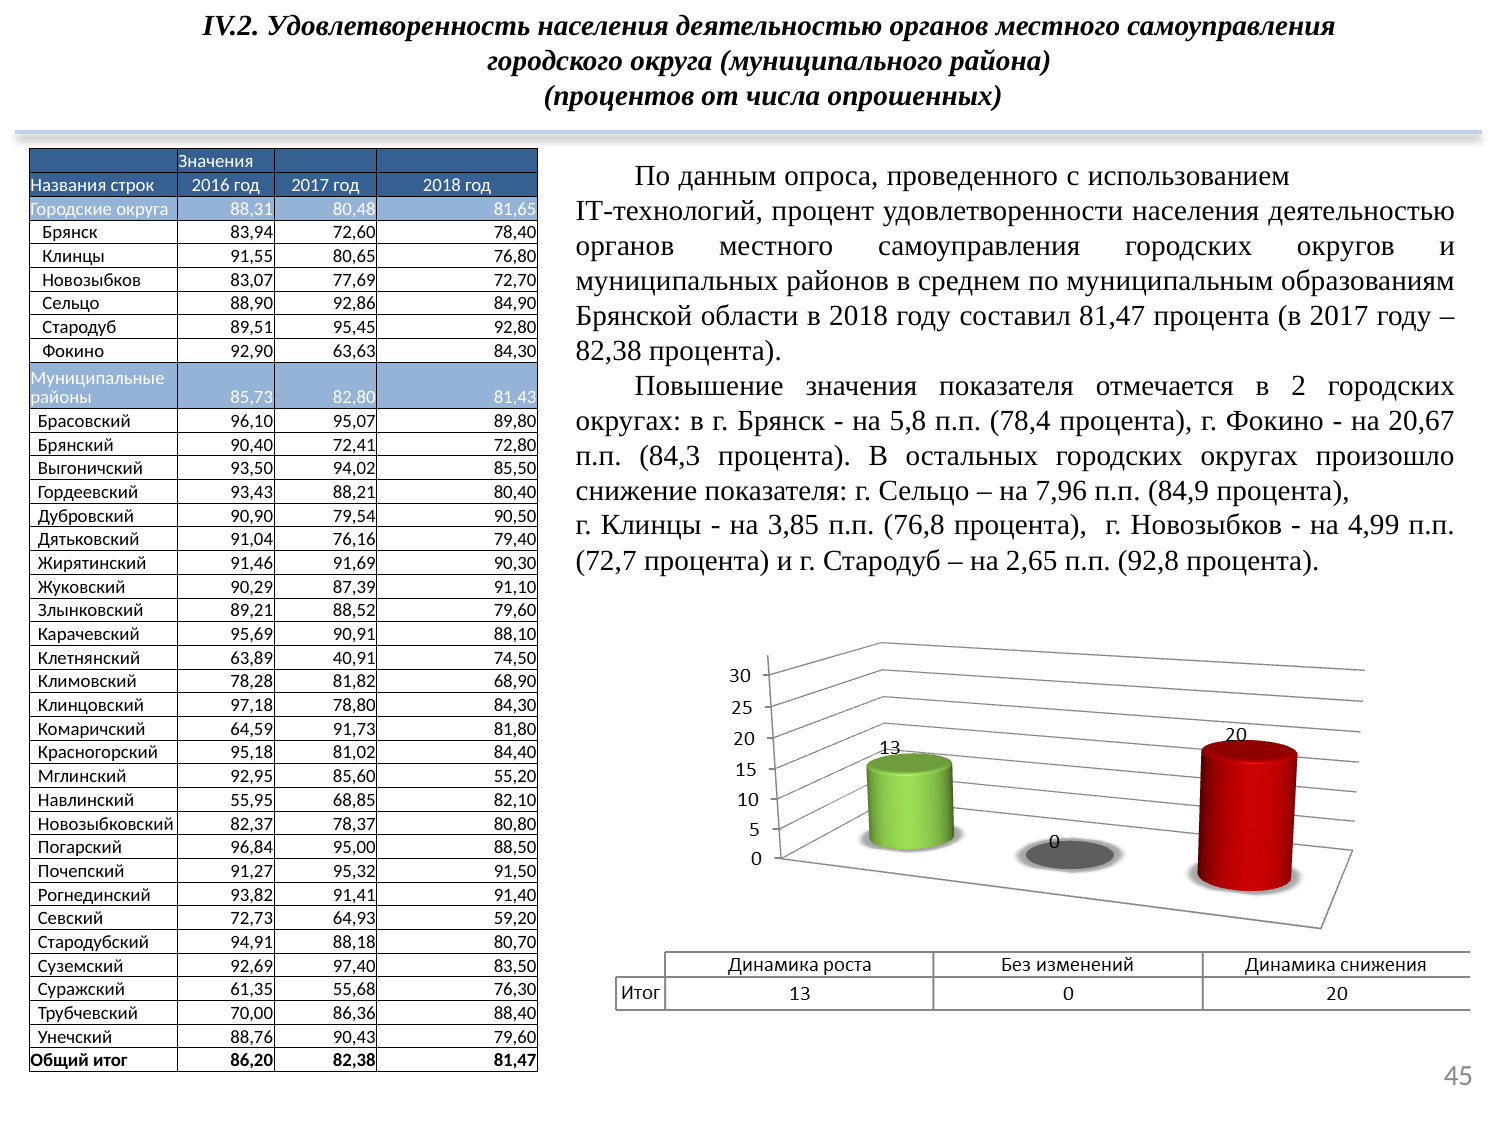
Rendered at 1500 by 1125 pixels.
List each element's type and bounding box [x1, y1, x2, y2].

table_cell [178, 693, 274, 716]
table_cell [377, 480, 537, 503]
table_cell [178, 575, 274, 598]
table_cell [377, 409, 537, 432]
table_cell [275, 244, 376, 267]
table_cell [30, 1001, 177, 1024]
table_header [178, 149, 274, 172]
table_cell [275, 173, 376, 196]
table_cell [178, 292, 274, 314]
table_cell [377, 883, 537, 905]
table_header [377, 149, 537, 172]
table_cell [275, 835, 376, 858]
table_cell [377, 1048, 537, 1071]
table_cell [30, 1048, 177, 1071]
table_cell [377, 622, 537, 645]
table_cell [275, 363, 376, 408]
table_cell [377, 173, 537, 196]
table_cell [275, 906, 376, 929]
table_cell [30, 480, 177, 503]
table_cell [275, 859, 376, 882]
table_cell [178, 930, 274, 953]
table_cell [30, 433, 177, 455]
table_cell [178, 599, 274, 621]
table_cell [377, 1001, 537, 1024]
table_cell [275, 409, 376, 432]
table_cell [30, 551, 177, 574]
table_cell [30, 930, 177, 953]
text_box [560, 148, 1471, 584]
table_cell [30, 363, 177, 408]
table_cell [178, 221, 274, 243]
table_cell [275, 527, 376, 550]
table_cell [377, 504, 537, 526]
table_cell [30, 221, 177, 243]
table_cell [275, 504, 376, 526]
table_cell [30, 1025, 177, 1047]
table_cell [377, 906, 537, 929]
table_cell [377, 575, 537, 598]
table_cell [30, 977, 177, 1000]
table_header [30, 149, 177, 172]
table_cell [178, 527, 274, 550]
table_cell [377, 221, 537, 243]
table_cell [178, 1001, 274, 1024]
table_cell [377, 812, 537, 834]
table_cell [178, 906, 274, 929]
table_cell [275, 315, 376, 338]
table_cell [377, 599, 537, 621]
table_cell [30, 456, 177, 479]
text_box [52, 0, 1494, 119]
table_cell [377, 363, 537, 408]
table_cell [178, 717, 274, 740]
table_cell [178, 1048, 274, 1071]
table_cell [30, 409, 177, 432]
table_cell [178, 670, 274, 692]
table_cell [275, 693, 376, 716]
table_header [275, 149, 376, 172]
table_cell [30, 835, 177, 858]
table_cell [30, 315, 177, 338]
table_cell [178, 339, 274, 362]
table_cell [377, 433, 537, 455]
table_cell [275, 480, 376, 503]
table_cell [275, 646, 376, 669]
table_cell [30, 292, 177, 314]
table_cell [178, 788, 274, 811]
table_cell [30, 859, 177, 882]
table_cell [30, 906, 177, 929]
table_cell [275, 456, 376, 479]
table_cell [377, 977, 537, 1000]
table_cell [30, 741, 177, 763]
table_cell [30, 788, 177, 811]
table_cell [178, 504, 274, 526]
table_cell [178, 197, 274, 220]
table_cell [377, 339, 537, 362]
table_cell [377, 197, 537, 220]
table_cell [377, 1025, 537, 1047]
table_cell [30, 693, 177, 716]
table_cell [30, 244, 177, 267]
table_cell [30, 954, 177, 976]
table_cell [178, 977, 274, 1000]
table_cell [30, 622, 177, 645]
table_cell [275, 1048, 376, 1071]
table_cell [178, 883, 274, 905]
table_cell [30, 717, 177, 740]
table_cell [275, 930, 376, 953]
table_cell [275, 292, 376, 314]
table_cell [275, 954, 376, 976]
table_cell [275, 268, 376, 291]
table_cell [377, 646, 537, 669]
table_cell [178, 244, 274, 267]
table_cell [178, 551, 274, 574]
table_cell [275, 221, 376, 243]
table_cell [377, 741, 537, 763]
table_cell [178, 1025, 274, 1047]
table_cell [178, 363, 274, 408]
table_cell [275, 788, 376, 811]
table_cell [30, 575, 177, 598]
table_cell [275, 1001, 376, 1024]
table_cell [377, 693, 537, 716]
text_box [1399, 1034, 1488, 1113]
table_cell [377, 930, 537, 953]
table_cell [30, 173, 177, 196]
table_cell [377, 788, 537, 811]
table_cell [30, 504, 177, 526]
table_cell [275, 764, 376, 787]
table_cell [30, 268, 177, 291]
table_cell [30, 670, 177, 692]
table_cell [30, 646, 177, 669]
table_cell [30, 197, 177, 220]
table_cell [30, 764, 177, 787]
table_cell [275, 1025, 376, 1047]
table_cell [275, 575, 376, 598]
table_cell [275, 977, 376, 1000]
table_cell [377, 835, 537, 858]
table_cell [275, 339, 376, 362]
table_cell [275, 551, 376, 574]
table_cell [178, 835, 274, 858]
table_cell [275, 670, 376, 692]
table_cell [275, 741, 376, 763]
table_cell [275, 433, 376, 455]
table_cell [275, 812, 376, 834]
table_cell [275, 599, 376, 621]
table_cell [178, 480, 274, 503]
table_cell [178, 315, 274, 338]
table_cell [178, 741, 274, 763]
table_cell [178, 456, 274, 479]
table_cell [377, 764, 537, 787]
table_cell [377, 315, 537, 338]
table_cell [178, 173, 274, 196]
text_box [575, 601, 1480, 1031]
table_cell [377, 456, 537, 479]
table_cell [377, 292, 537, 314]
table_cell [275, 622, 376, 645]
table_cell [178, 622, 274, 645]
table_cell [178, 646, 274, 669]
table_cell [178, 954, 274, 976]
table_cell [377, 268, 537, 291]
table_cell [377, 527, 537, 550]
table_cell [377, 551, 537, 574]
table_cell [178, 764, 274, 787]
table_cell [275, 883, 376, 905]
table_cell [178, 268, 274, 291]
table_cell [377, 244, 537, 267]
table_cell [377, 859, 537, 882]
table_cell [377, 954, 537, 976]
table_cell [275, 197, 376, 220]
table_cell [30, 599, 177, 621]
table_cell [178, 409, 274, 432]
table_cell [30, 812, 177, 834]
table_cell [178, 859, 274, 882]
table_cell [377, 670, 537, 692]
table_cell [30, 527, 177, 550]
table_cell [275, 717, 376, 740]
table_cell [178, 812, 274, 834]
table_cell [178, 433, 274, 455]
table_cell [30, 883, 177, 905]
table_cell [377, 717, 537, 740]
table_cell [30, 339, 177, 362]
